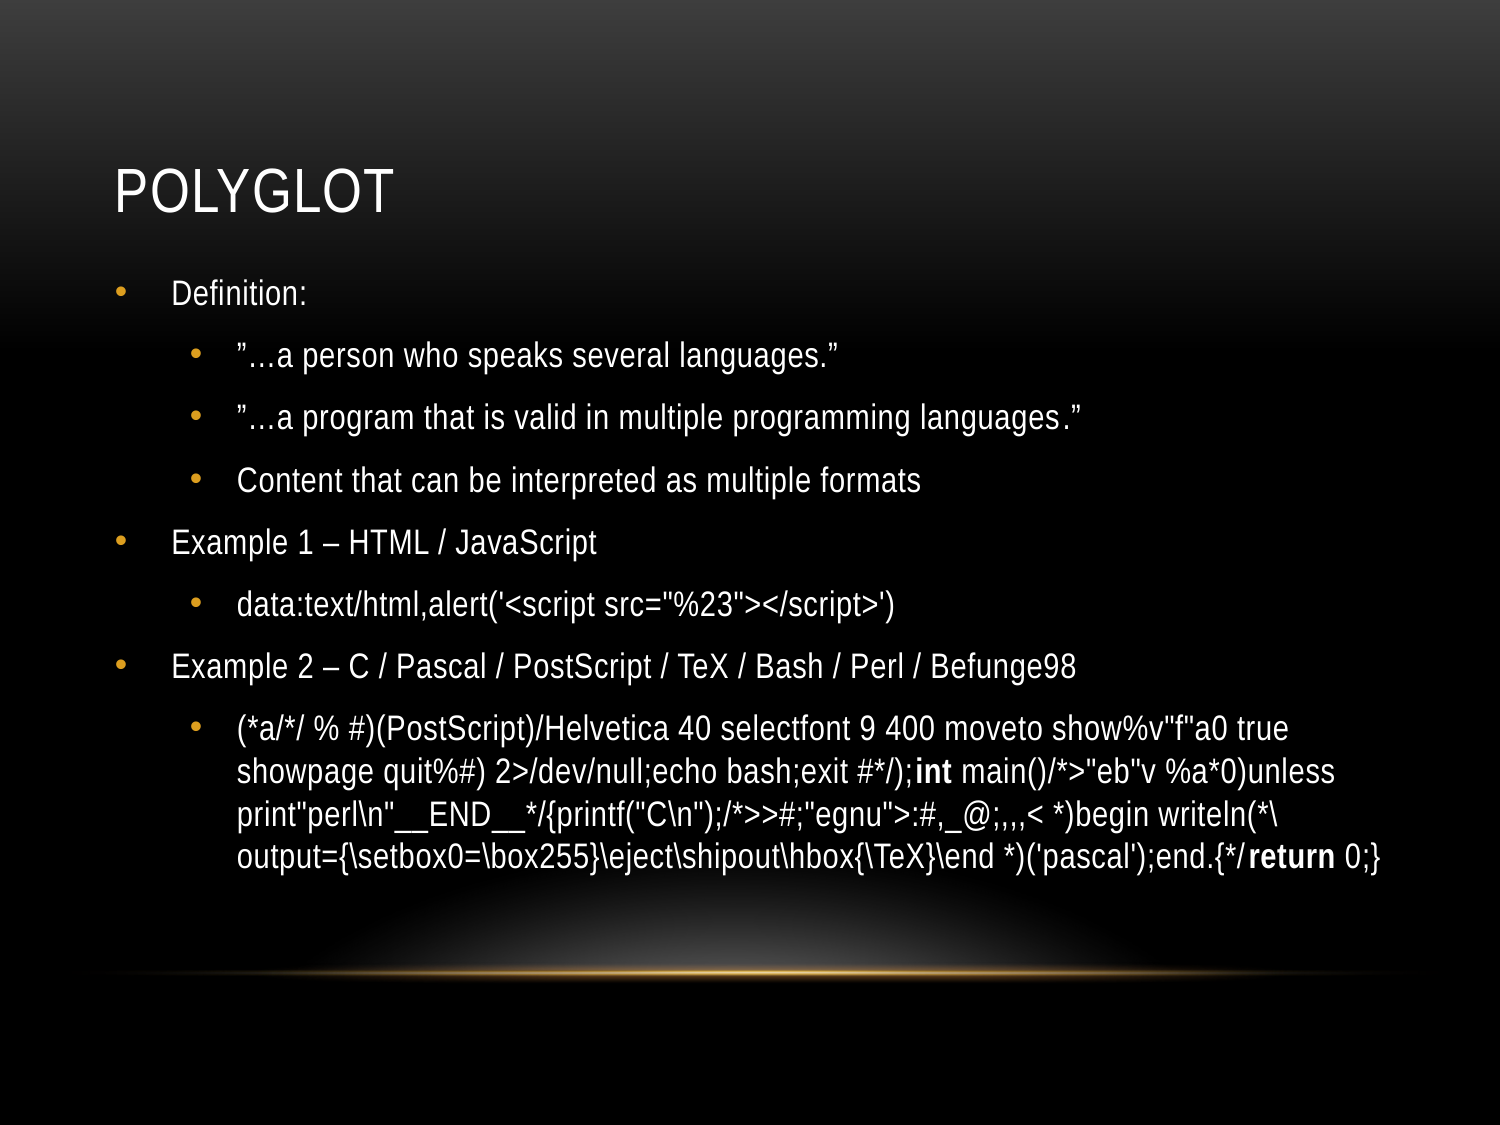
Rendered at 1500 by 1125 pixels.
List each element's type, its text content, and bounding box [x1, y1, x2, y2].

picture [0, 0, 1500, 1125]
list Definition: ”…a person who speaks several languages.” ”…a program that is valid in multiple programming languages.” Content that can be interpreted as multiple formats Example 1 – HTML / JavaScript data:text/html,alert('<script src="%23"></script>') Example 2 – C / Pascal / PostScript / TeX / Bash / Perl / Befunge98 (*a/*/ % #)(PostScript)/Helvetica 40 selectfont 9 400 moveto show%v"f"a0 true showpage quit%#) 2>/dev/null;echo bash;exit #*/);int main()/*>"eb"v %a*0)unless print"perl\n"__END__*/{printf("C\n");/*>>#;"egnu">:#,_@;,,,< *)begin writeln(*\output={\setbox0=\box255}\eject\shipout\hbox{\TeX}\end *)('pascal');end.{*/return 0;} [99, 262, 1400, 938]
title Polyglot [99, 45, 1400, 233]
